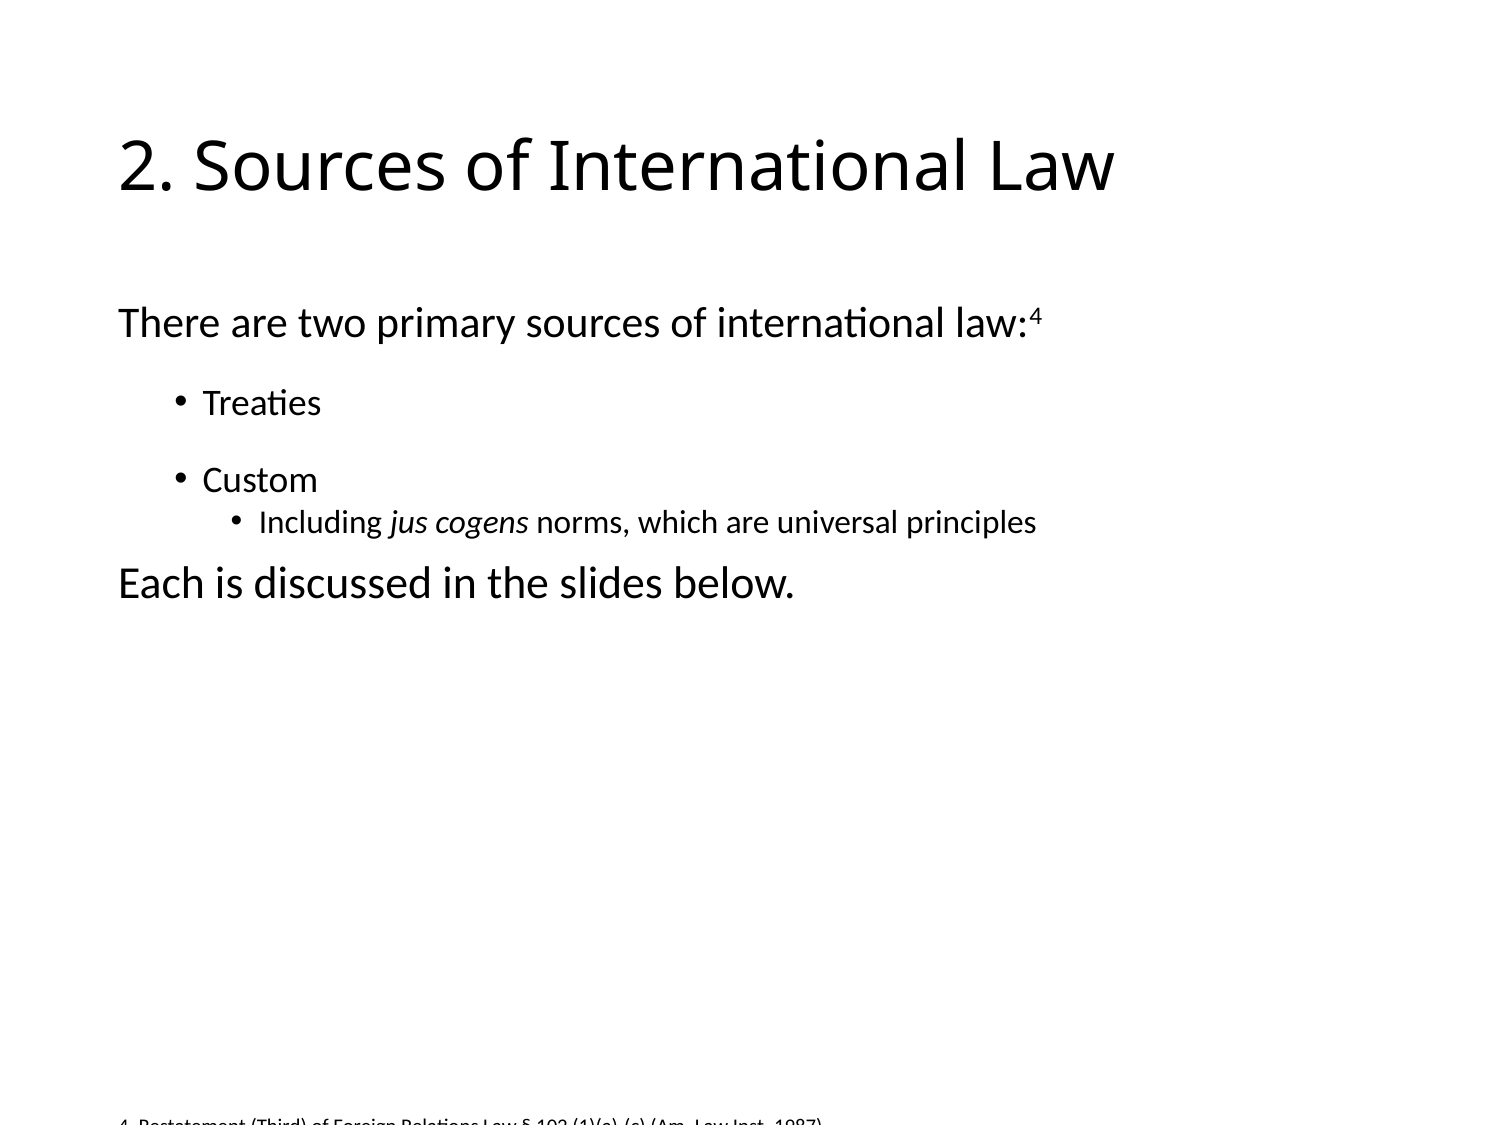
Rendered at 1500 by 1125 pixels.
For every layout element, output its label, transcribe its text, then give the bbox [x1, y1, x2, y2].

list There are two primary sources of international law:4 Treaties Custom Including jus cogens norms, which are universal principles Each is discussed in the slides below. 4. Restatement (Third) of Foreign Relations Law § 102 (1)(a)-(c) (Am. Law Inst. 1987). [102, 286, 1398, 1001]
title 2. Sources of International Law [102, 59, 1398, 278]
